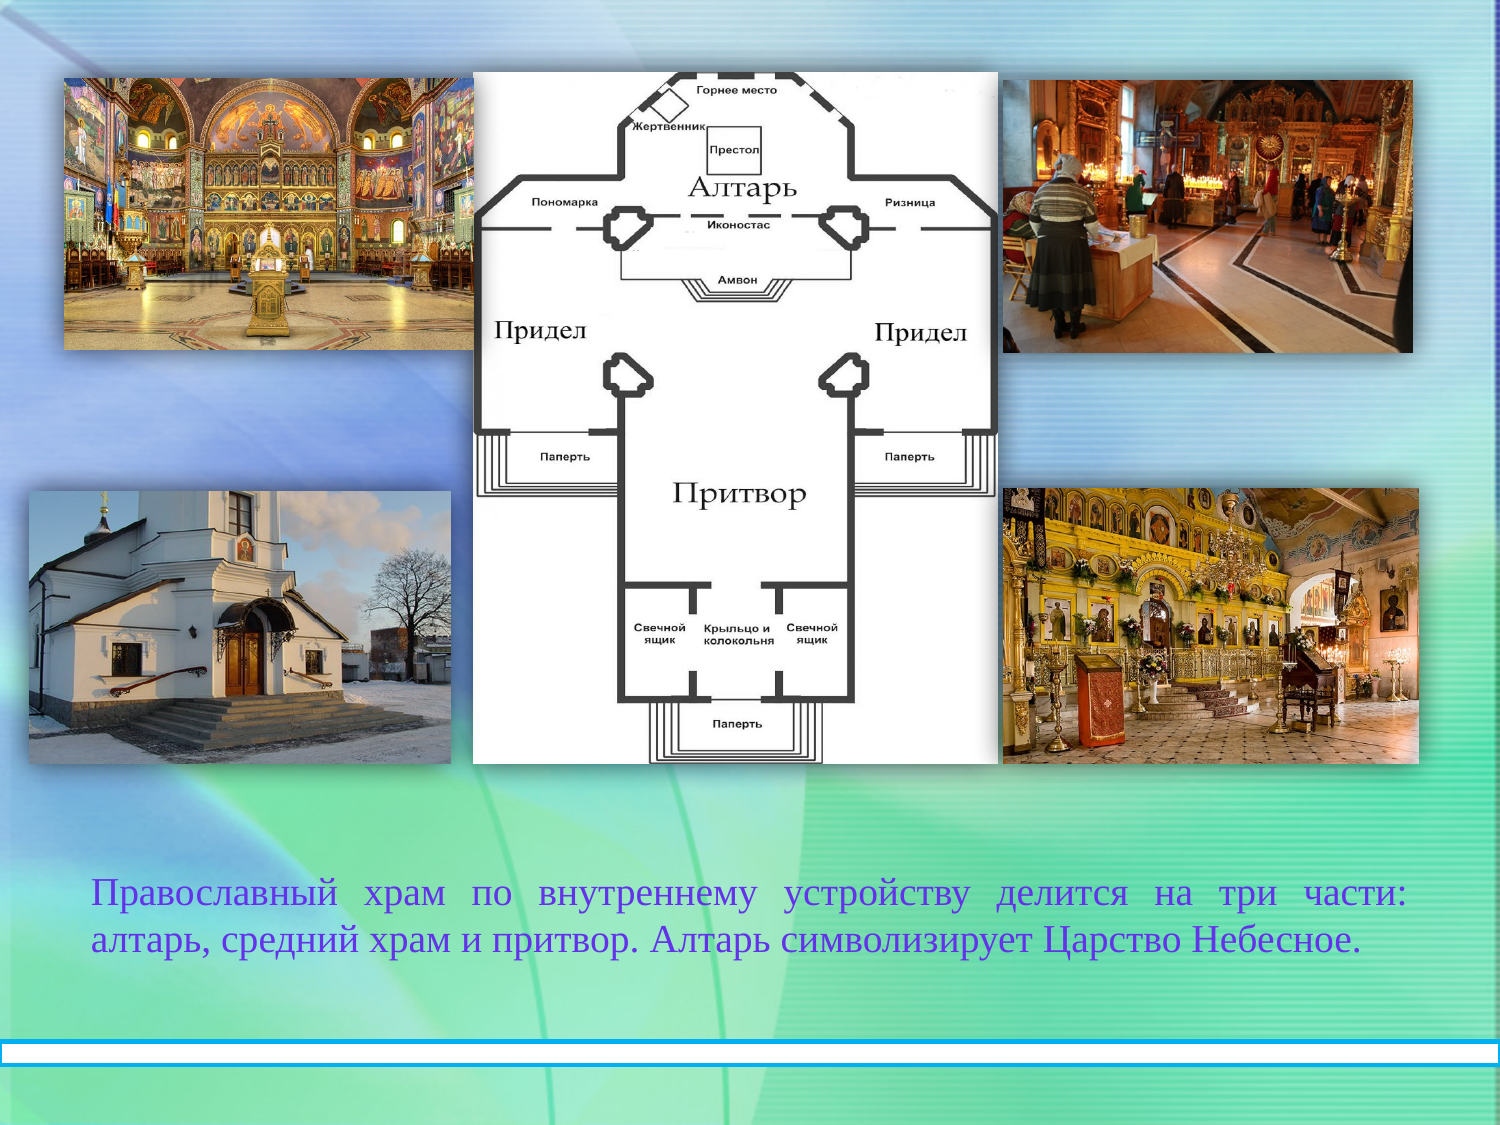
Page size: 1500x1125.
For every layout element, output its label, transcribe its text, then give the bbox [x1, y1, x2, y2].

list Православный храм по внутреннему устройству делится на три части: алтарь, средний храм и притвор. Алтарь символизирует Царство Небесное. [75, 858, 1425, 1039]
picture [0, 0, 1500, 1038]
picture [0, 1068, 1500, 1125]
text_box [0, 1039, 1500, 1067]
